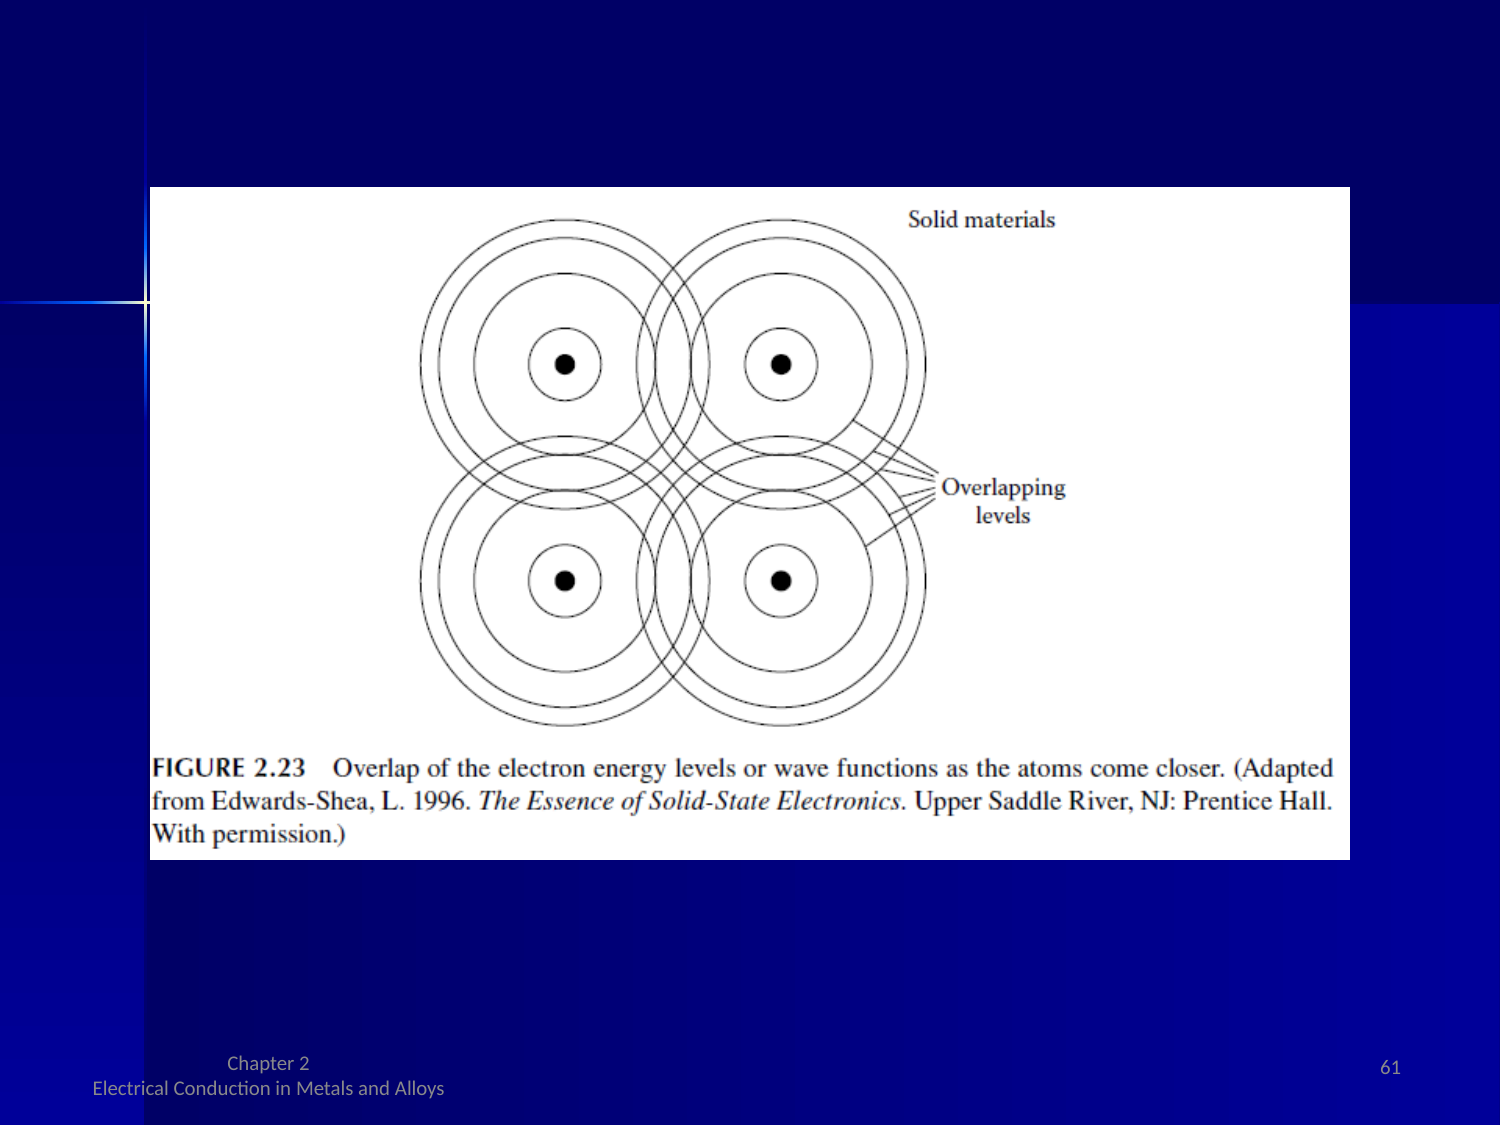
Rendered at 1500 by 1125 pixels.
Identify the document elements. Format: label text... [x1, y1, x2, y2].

picture [149, 187, 1351, 860]
slide_number Chapter 2 Electrical Conduction in Metals and Alloys [74, 1037, 463, 1113]
